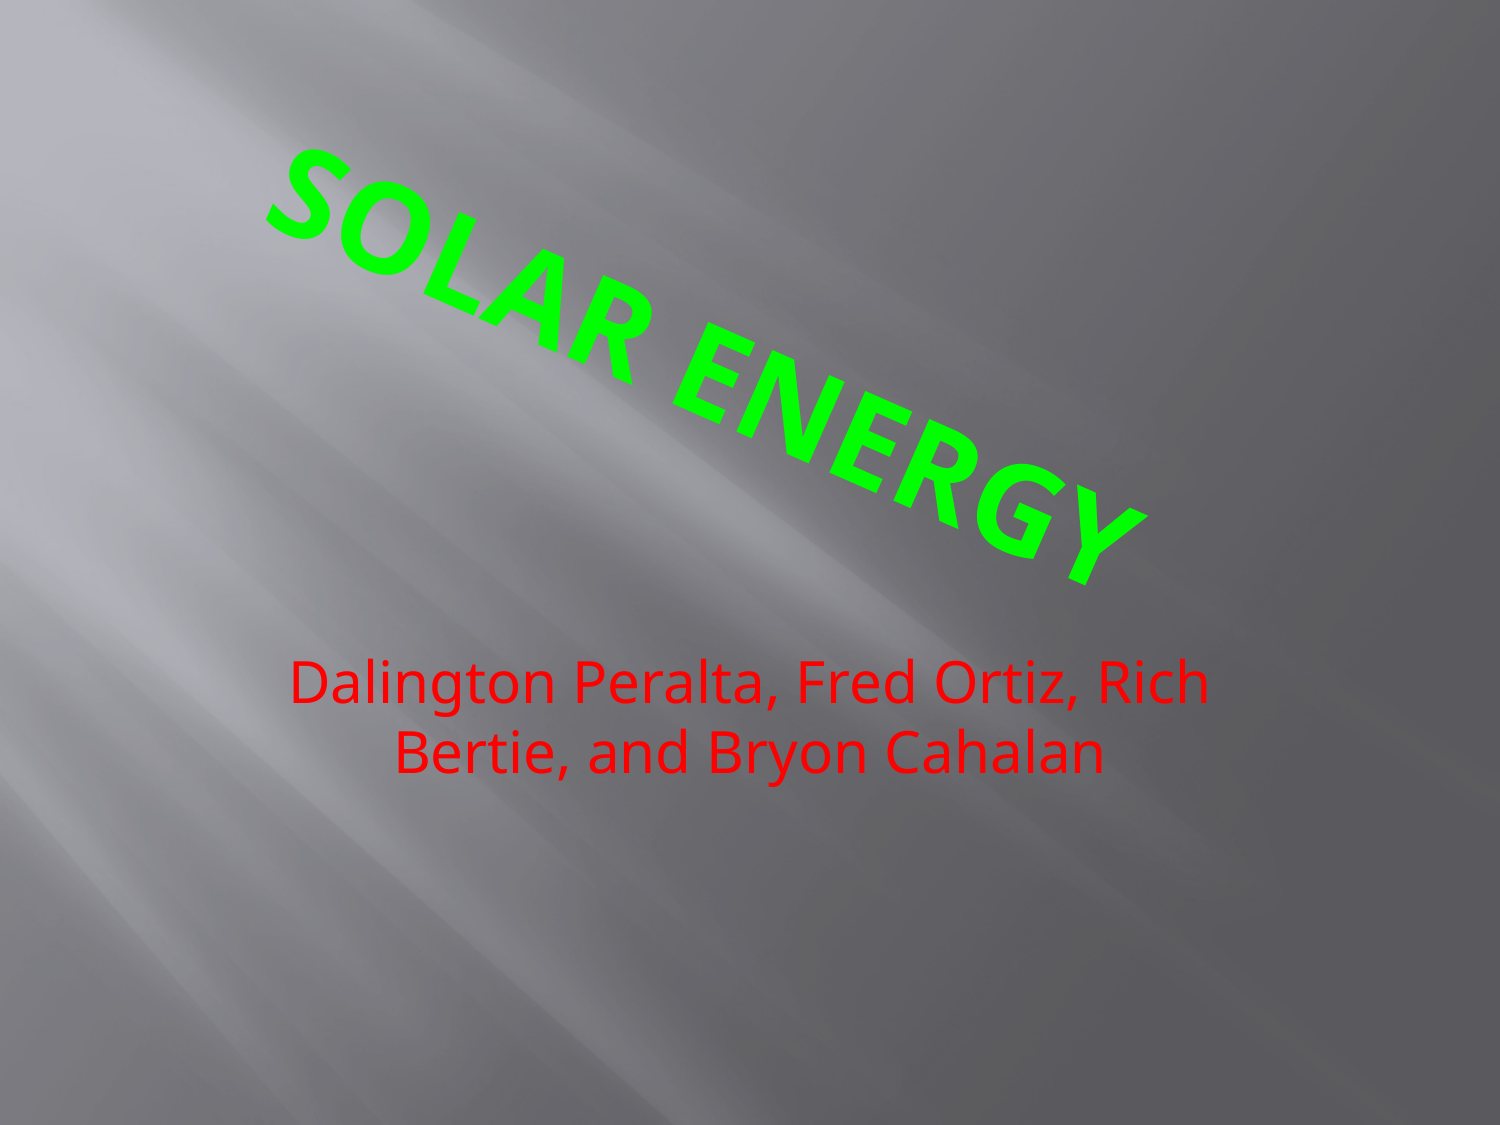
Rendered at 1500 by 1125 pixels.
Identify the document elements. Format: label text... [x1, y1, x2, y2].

subtitle Dalington Peralta, Fred Ortiz, Rich Bertie, and Bryon Cahalan [225, 637, 1275, 925]
title Solar Energy [87, 0, 1408, 671]
